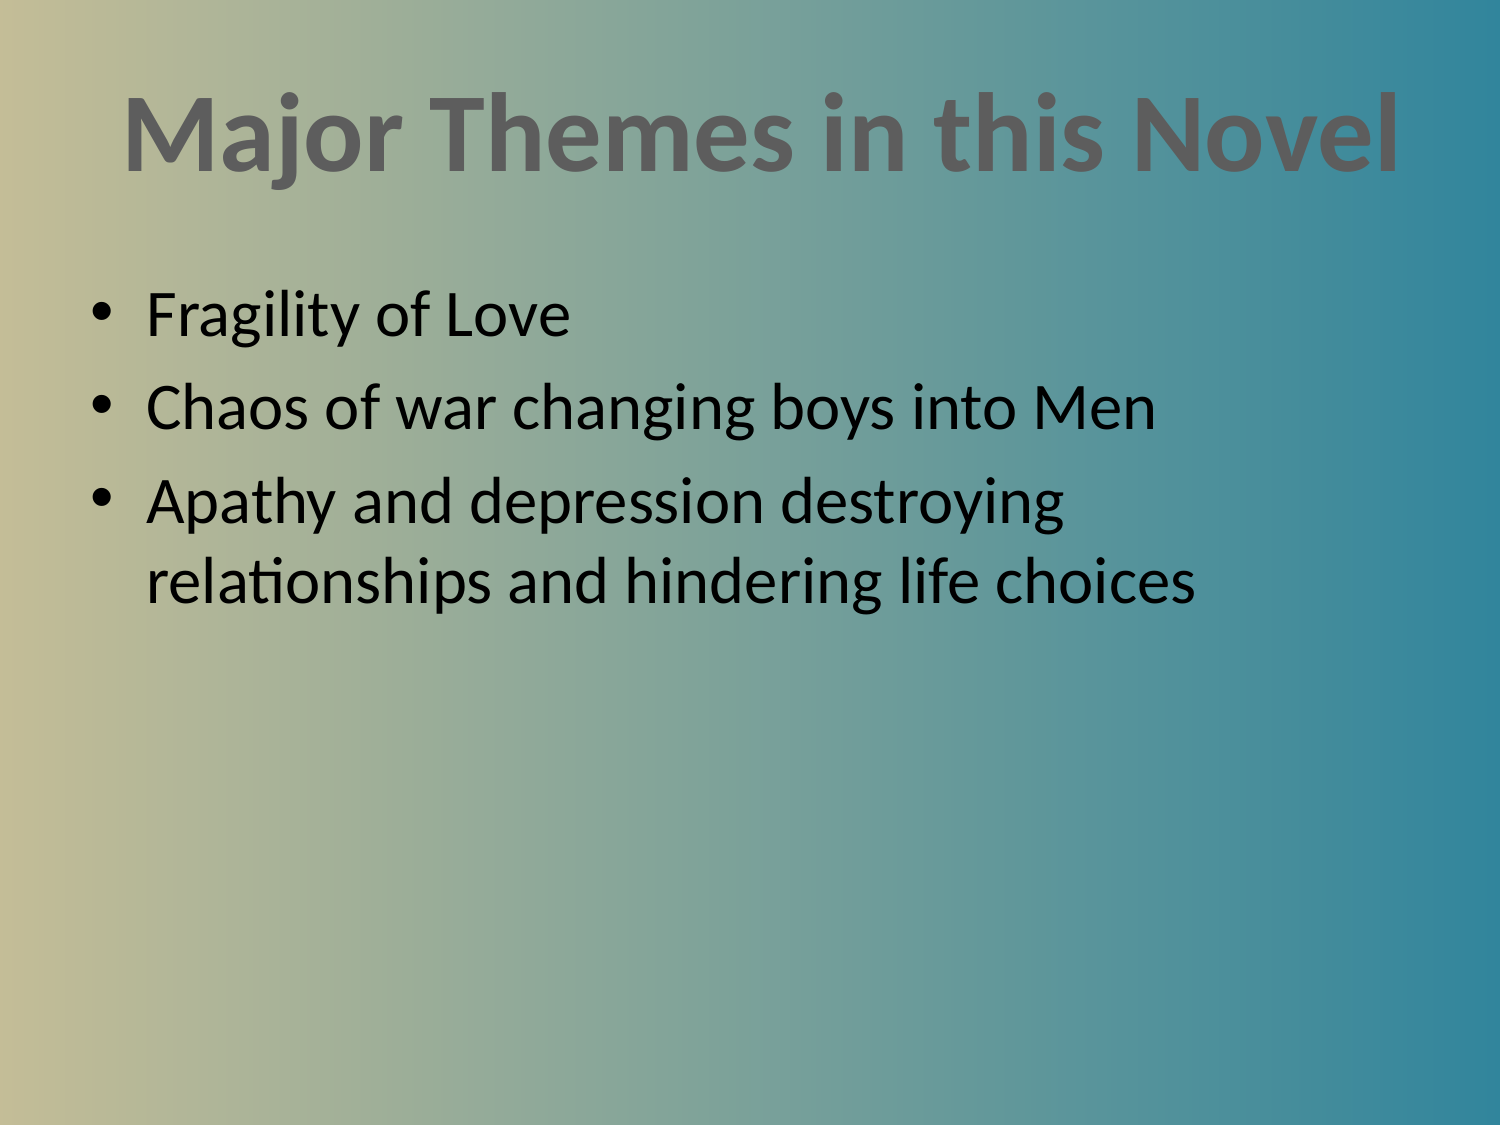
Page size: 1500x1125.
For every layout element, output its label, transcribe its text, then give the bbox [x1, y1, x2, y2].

list Fragility of Love Chaos of war changing boys into Men Apathy and depression destroying relationships and hindering life choices [75, 262, 1425, 1005]
text_box Major Themes in this Novel [106, 51, 1419, 202]
